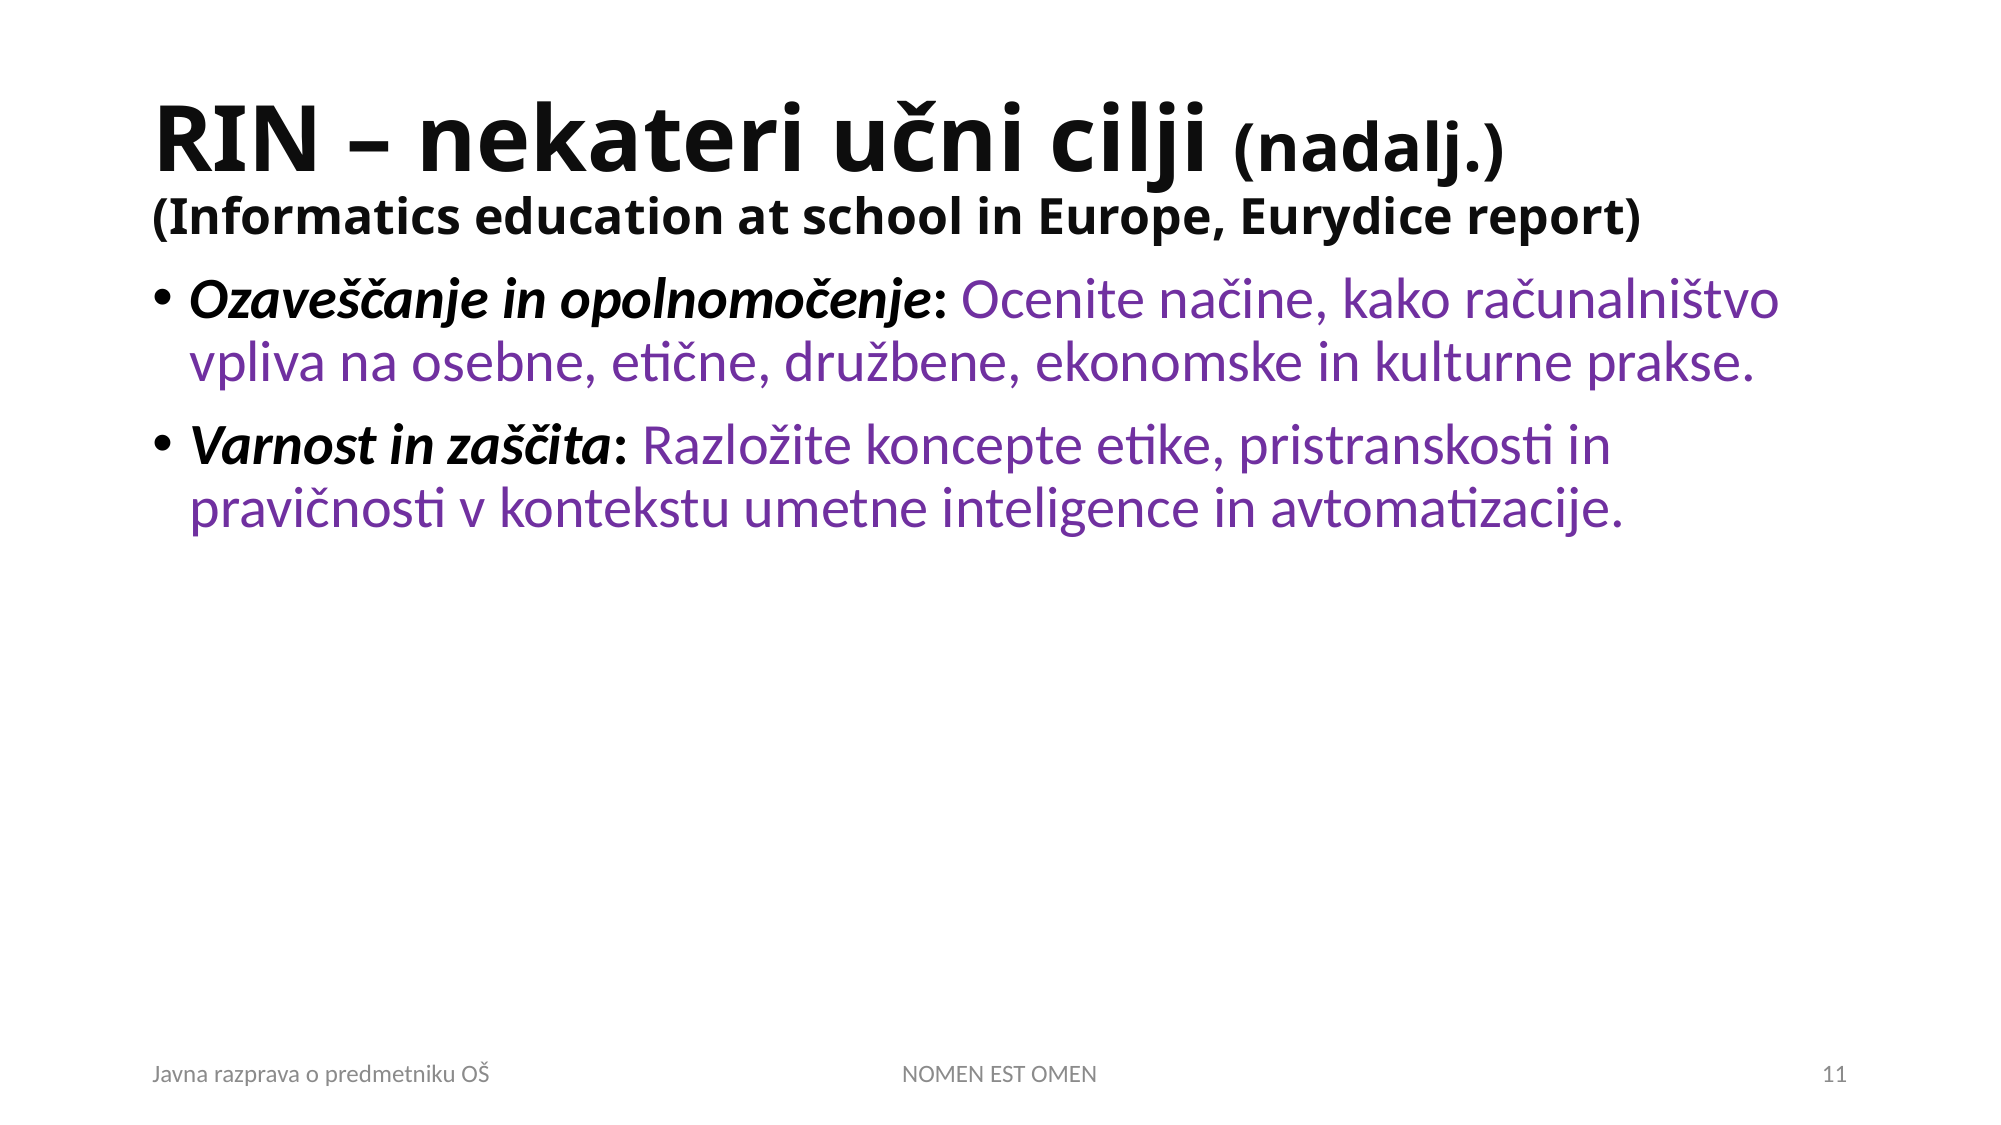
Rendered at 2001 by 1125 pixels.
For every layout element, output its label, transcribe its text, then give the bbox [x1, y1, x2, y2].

slide_number Javna razprava o predmetniku OŠ [137, 1042, 588, 1103]
title RIN – nekateri učni cilji (nadalj.) (Informatics education at school in Europe, Eurydice report) [137, 59, 1863, 260]
list Ozaveščanje in opolnomočenje: Ocenite načine, kako računalništvo vpliva na osebne, etične, družbene, ekonomske in kulturne prakse. Varnost in zaščita: Razložite koncepte etike, pristranskosti in pravičnosti v kontekstu umetne inteligence in avtomatizacije. [137, 260, 1863, 1014]
footer NOMEN EST OMEN [662, 1042, 1338, 1103]
slide_number 11 [1412, 1042, 1863, 1103]
